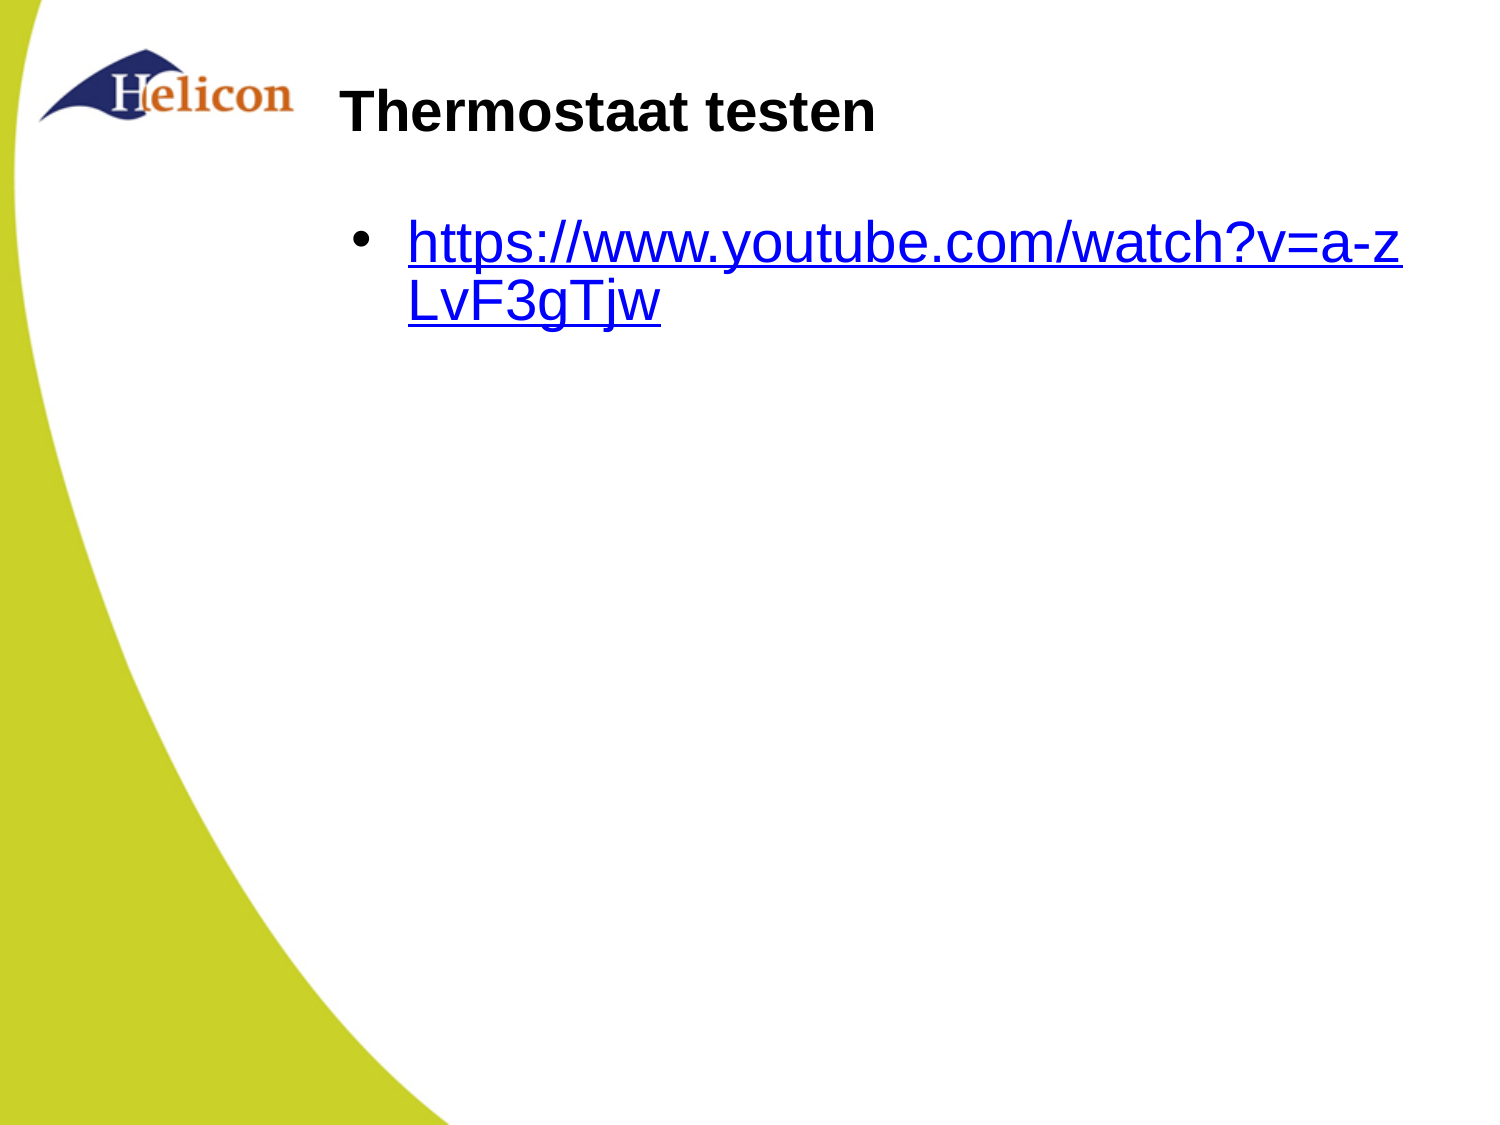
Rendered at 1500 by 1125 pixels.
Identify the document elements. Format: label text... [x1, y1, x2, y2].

picture [0, 0, 1500, 1125]
title Thermostaat testen [324, 54, 1415, 161]
list https://www.youtube.com/watch?v=a-zLvF3gTjw [336, 196, 1425, 1005]
